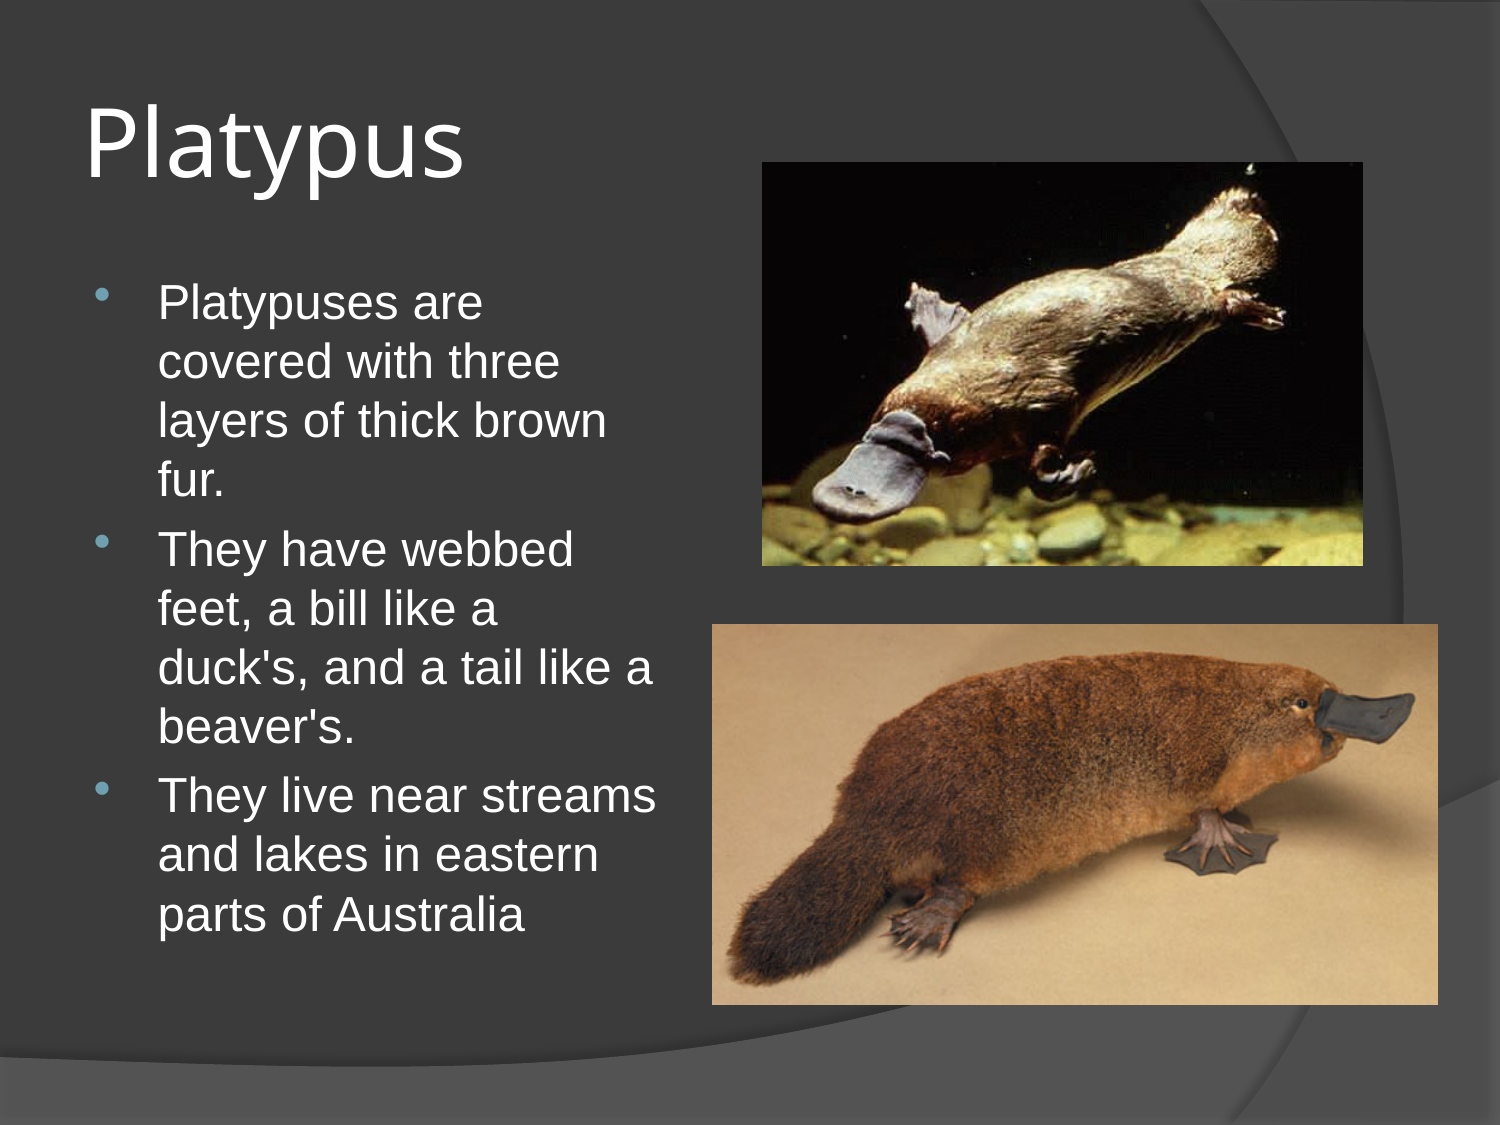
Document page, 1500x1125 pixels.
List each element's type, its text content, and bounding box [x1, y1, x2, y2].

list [762, 162, 1363, 566]
picture [712, 624, 1438, 1006]
title Platypus [75, 45, 1300, 233]
list Platypuses are covered with three layers of thick brown fur. They have webbed feet, a bill like a duck's, and a tail like a beaver's. They live near streams and lakes in eastern parts of Australia [75, 262, 675, 1005]
